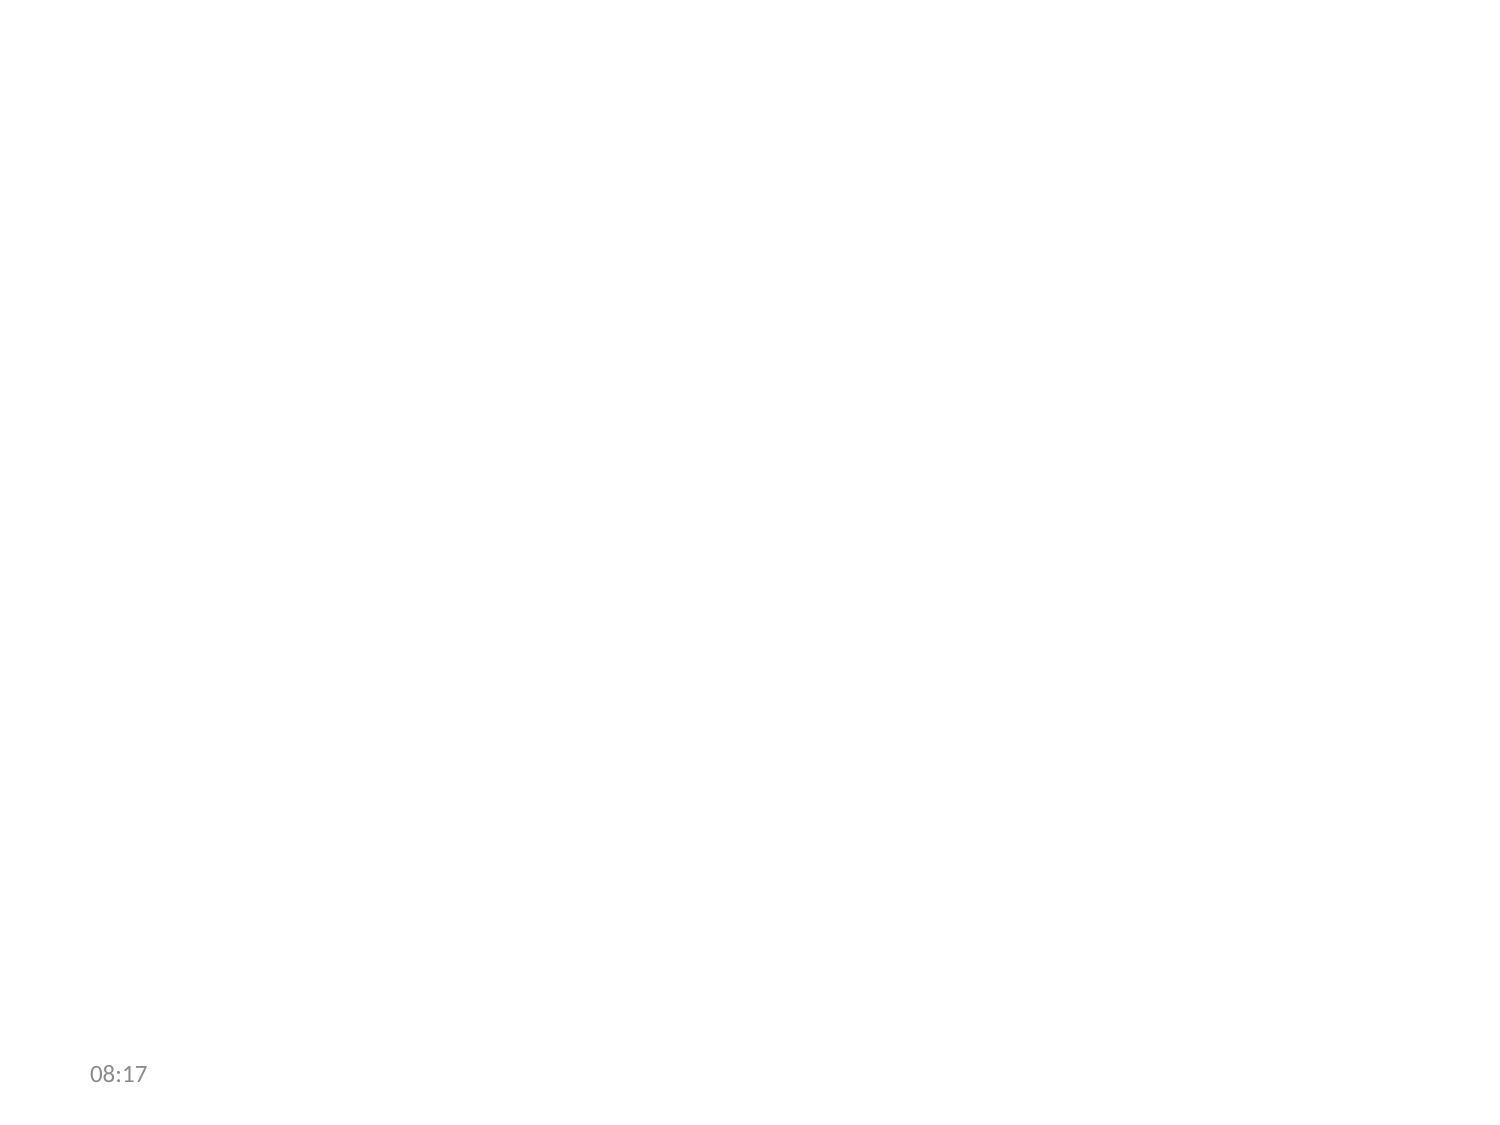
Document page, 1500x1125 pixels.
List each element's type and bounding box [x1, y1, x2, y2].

slide_number [75, 1042, 425, 1103]
